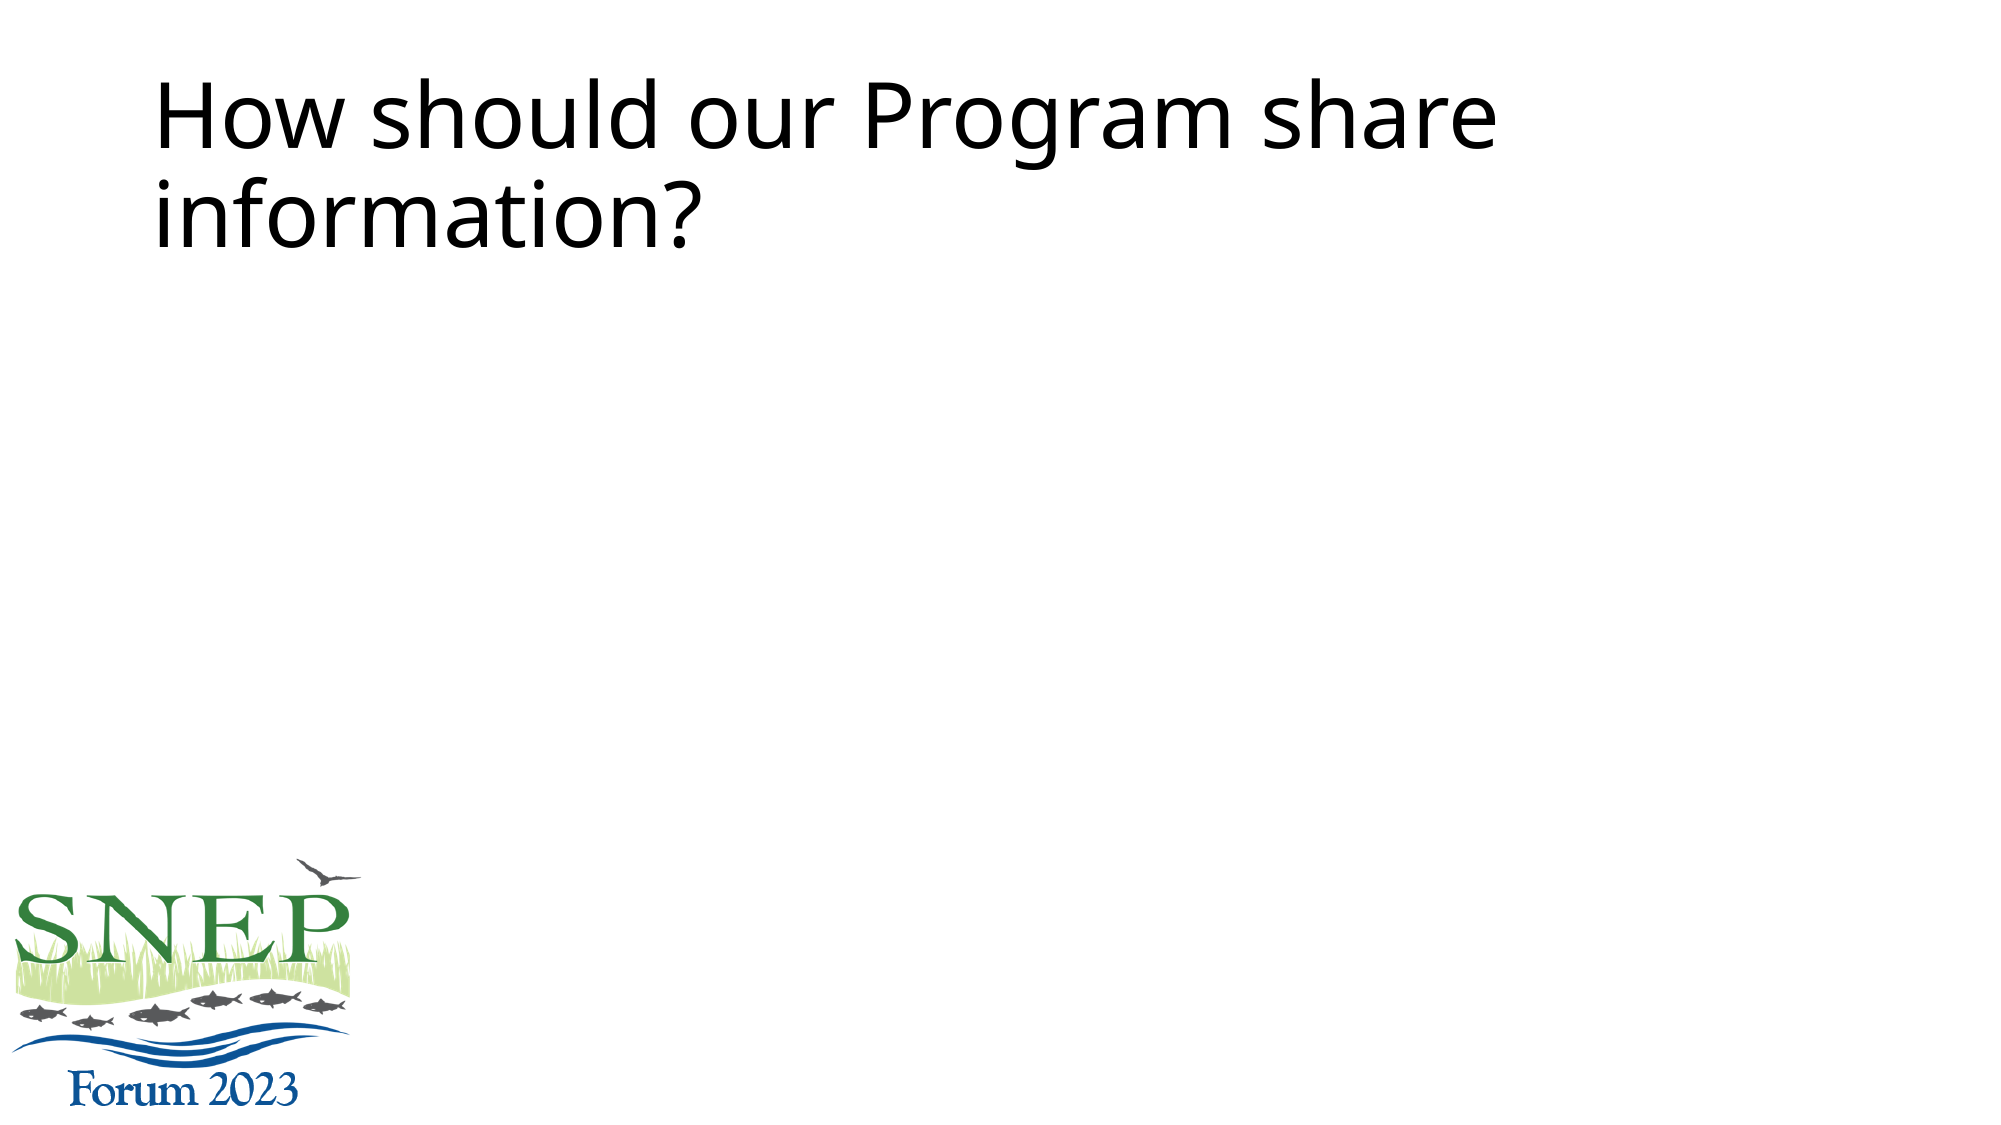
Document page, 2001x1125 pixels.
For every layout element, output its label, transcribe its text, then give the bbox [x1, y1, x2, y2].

title How should our Program share information? [137, 59, 1863, 278]
picture [0, 849, 374, 1113]
